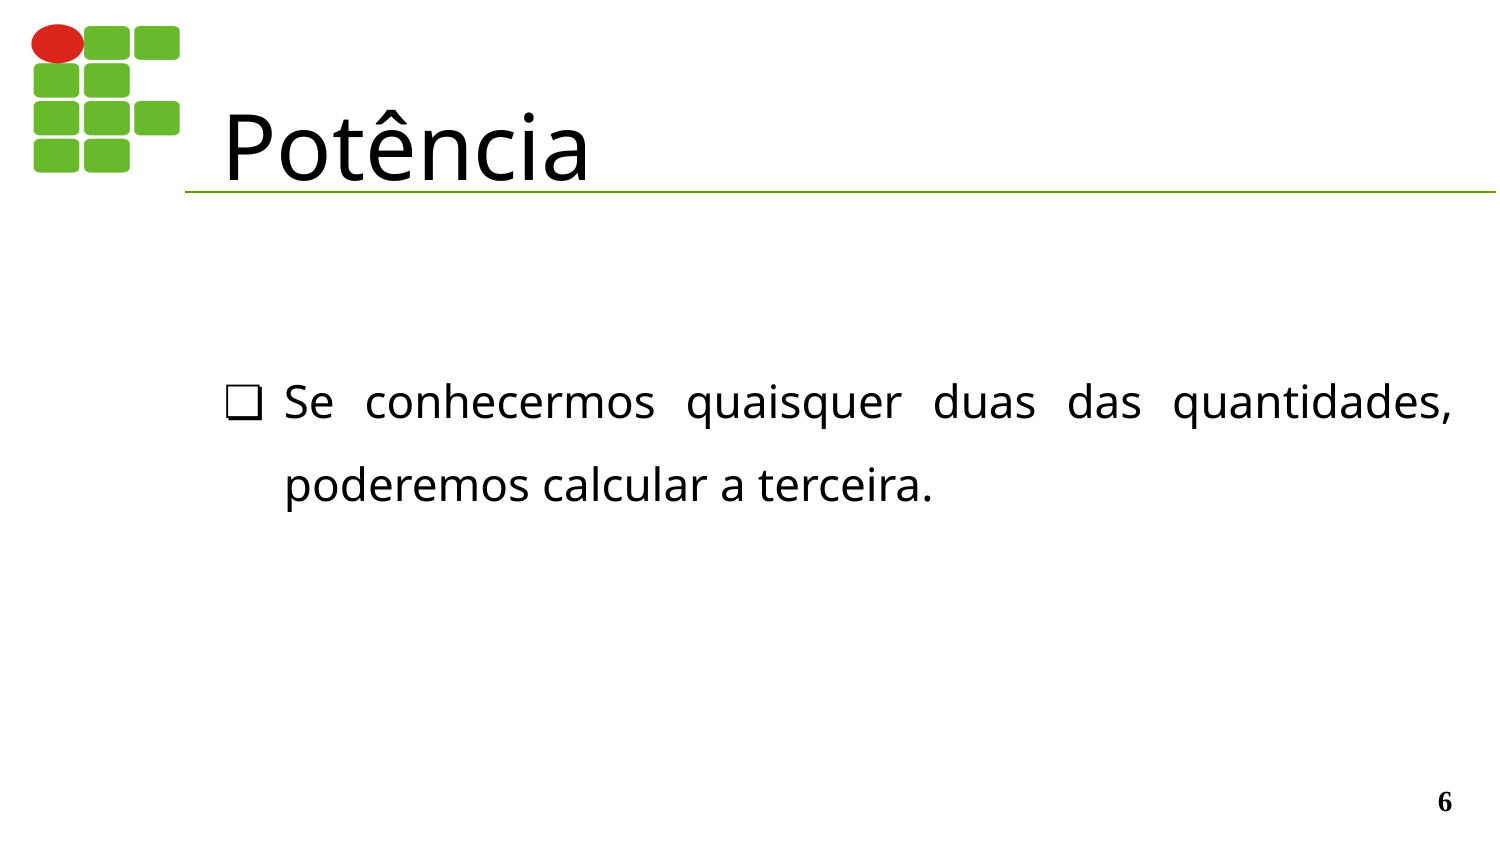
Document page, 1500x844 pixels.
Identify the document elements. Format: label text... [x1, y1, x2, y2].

text_box ‹#› [1397, 768, 1468, 825]
list Se conhecermos quaisquer duas das quantidades, poderemos calcular a terceira. [193, 338, 1469, 506]
picture [29, 23, 182, 174]
title Potência [206, 26, 1468, 207]
